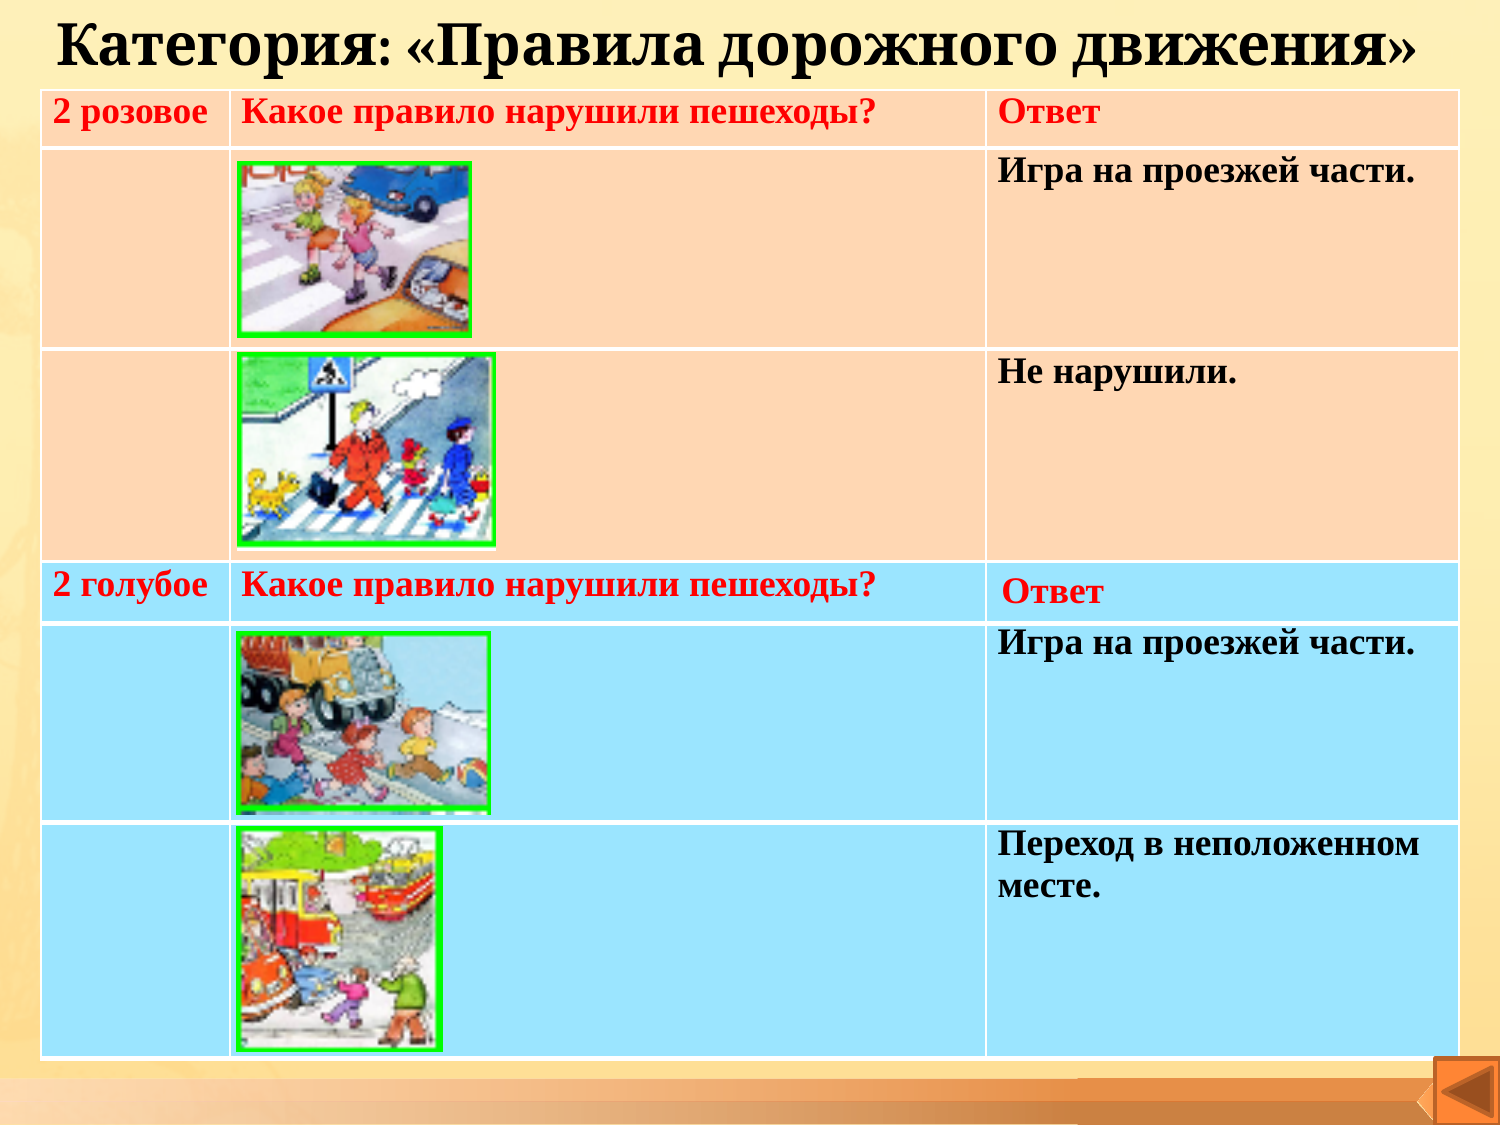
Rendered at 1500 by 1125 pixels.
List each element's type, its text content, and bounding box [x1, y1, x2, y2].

table_header 2 розовое [42, 91, 229, 146]
subtitle Категория: «Правила дорожного движения» [41, 0, 1459, 89]
picture [236, 825, 444, 1052]
picture [237, 352, 496, 552]
table_header Какое правило нарушили пешеходы? [231, 563, 985, 621]
table_header Не нарушили. [987, 351, 1458, 560]
table_header Игра на проезжей части. [987, 150, 1458, 347]
table_header [231, 351, 238, 560]
table_header Ответ [987, 563, 1458, 621]
table_header [42, 626, 229, 820]
table_header Ответ [987, 91, 1458, 146]
table_header [42, 825, 229, 1056]
table_header [231, 626, 985, 820]
picture [236, 631, 492, 816]
picture [237, 160, 473, 339]
table_header Переход в неположенном месте. [987, 825, 1458, 1056]
text_box [1433, 1056, 1500, 1125]
table_header [42, 150, 229, 347]
table_header 2 голубое [42, 563, 229, 621]
table_header Какое правило нарушили пешеходы? [231, 91, 985, 146]
table_header Игра на проезжей части. [987, 626, 1458, 820]
table_header [446, 825, 985, 1056]
table_header [231, 150, 985, 347]
table_header [493, 351, 985, 560]
table_header [42, 351, 229, 560]
